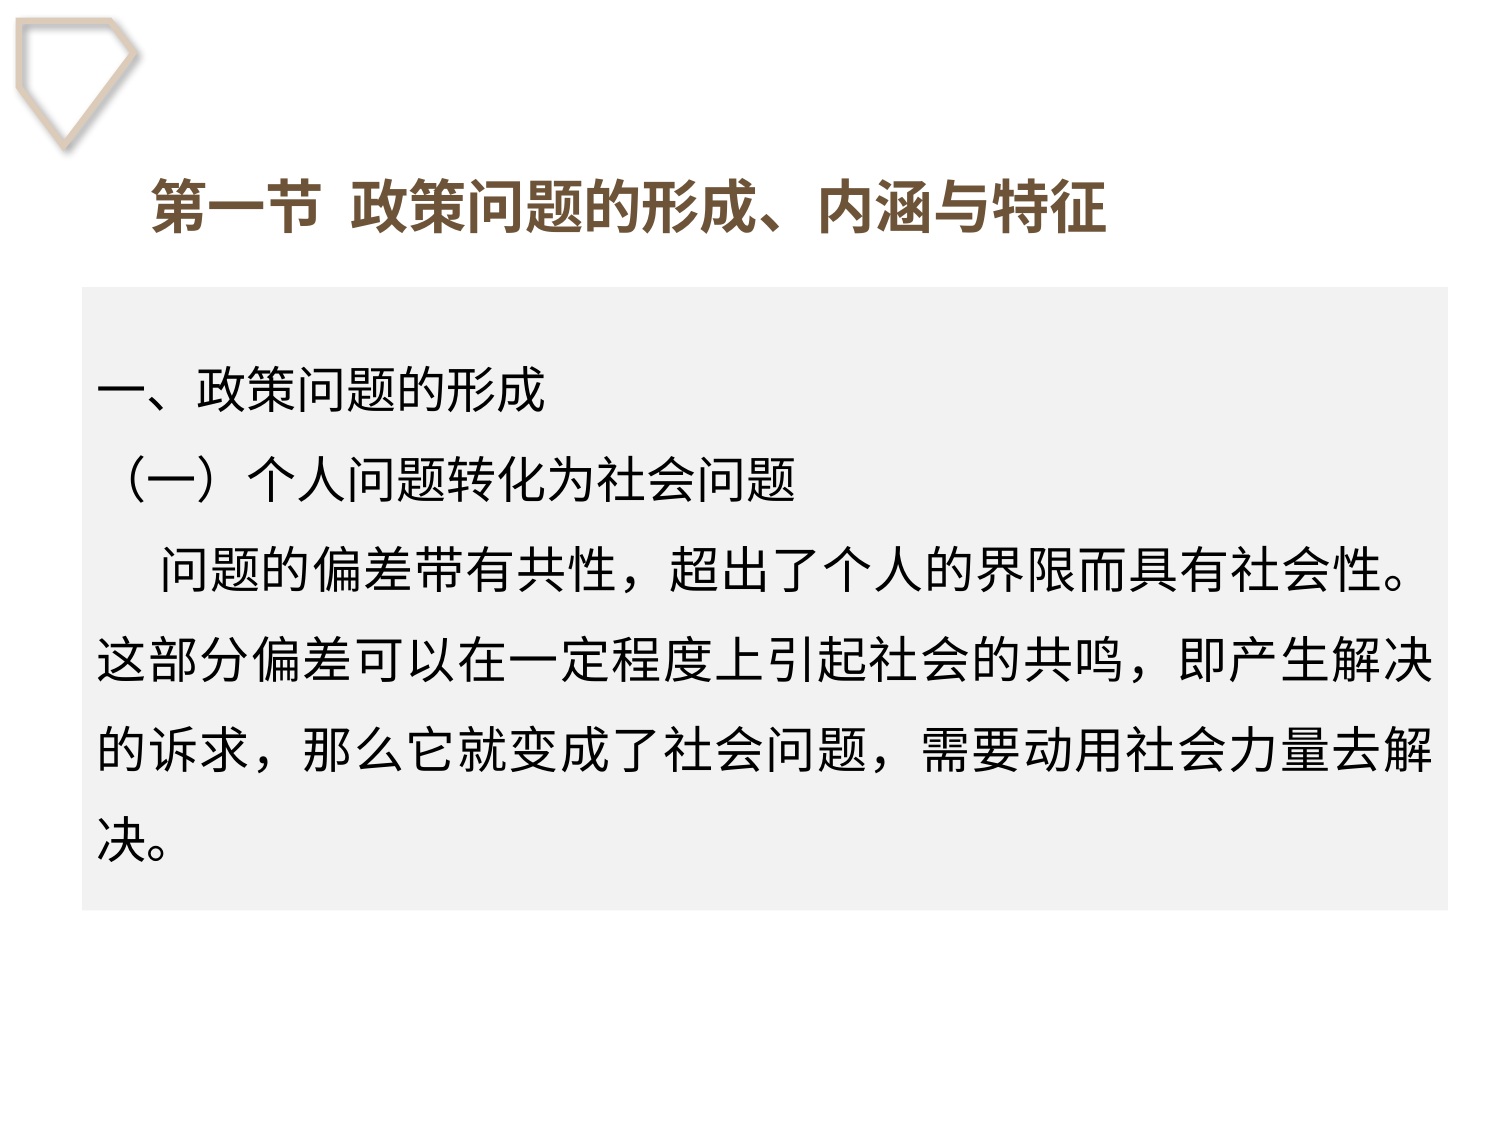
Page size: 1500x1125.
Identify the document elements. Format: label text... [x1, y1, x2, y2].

text_box 一、政策问题的形成 （一）个人问题转化为社会问题 问题的偏差带有共性，超出了个人的界限而具有社会性。这部分偏差可以在一定程度上引起社会的共鸣，即产生解决的诉求，那么它就变成了社会问题，需要动用社会力量去解决。 [81, 286, 1449, 911]
text_box 第一节 政策问题的形成、内涵与特征 [134, 162, 1448, 248]
